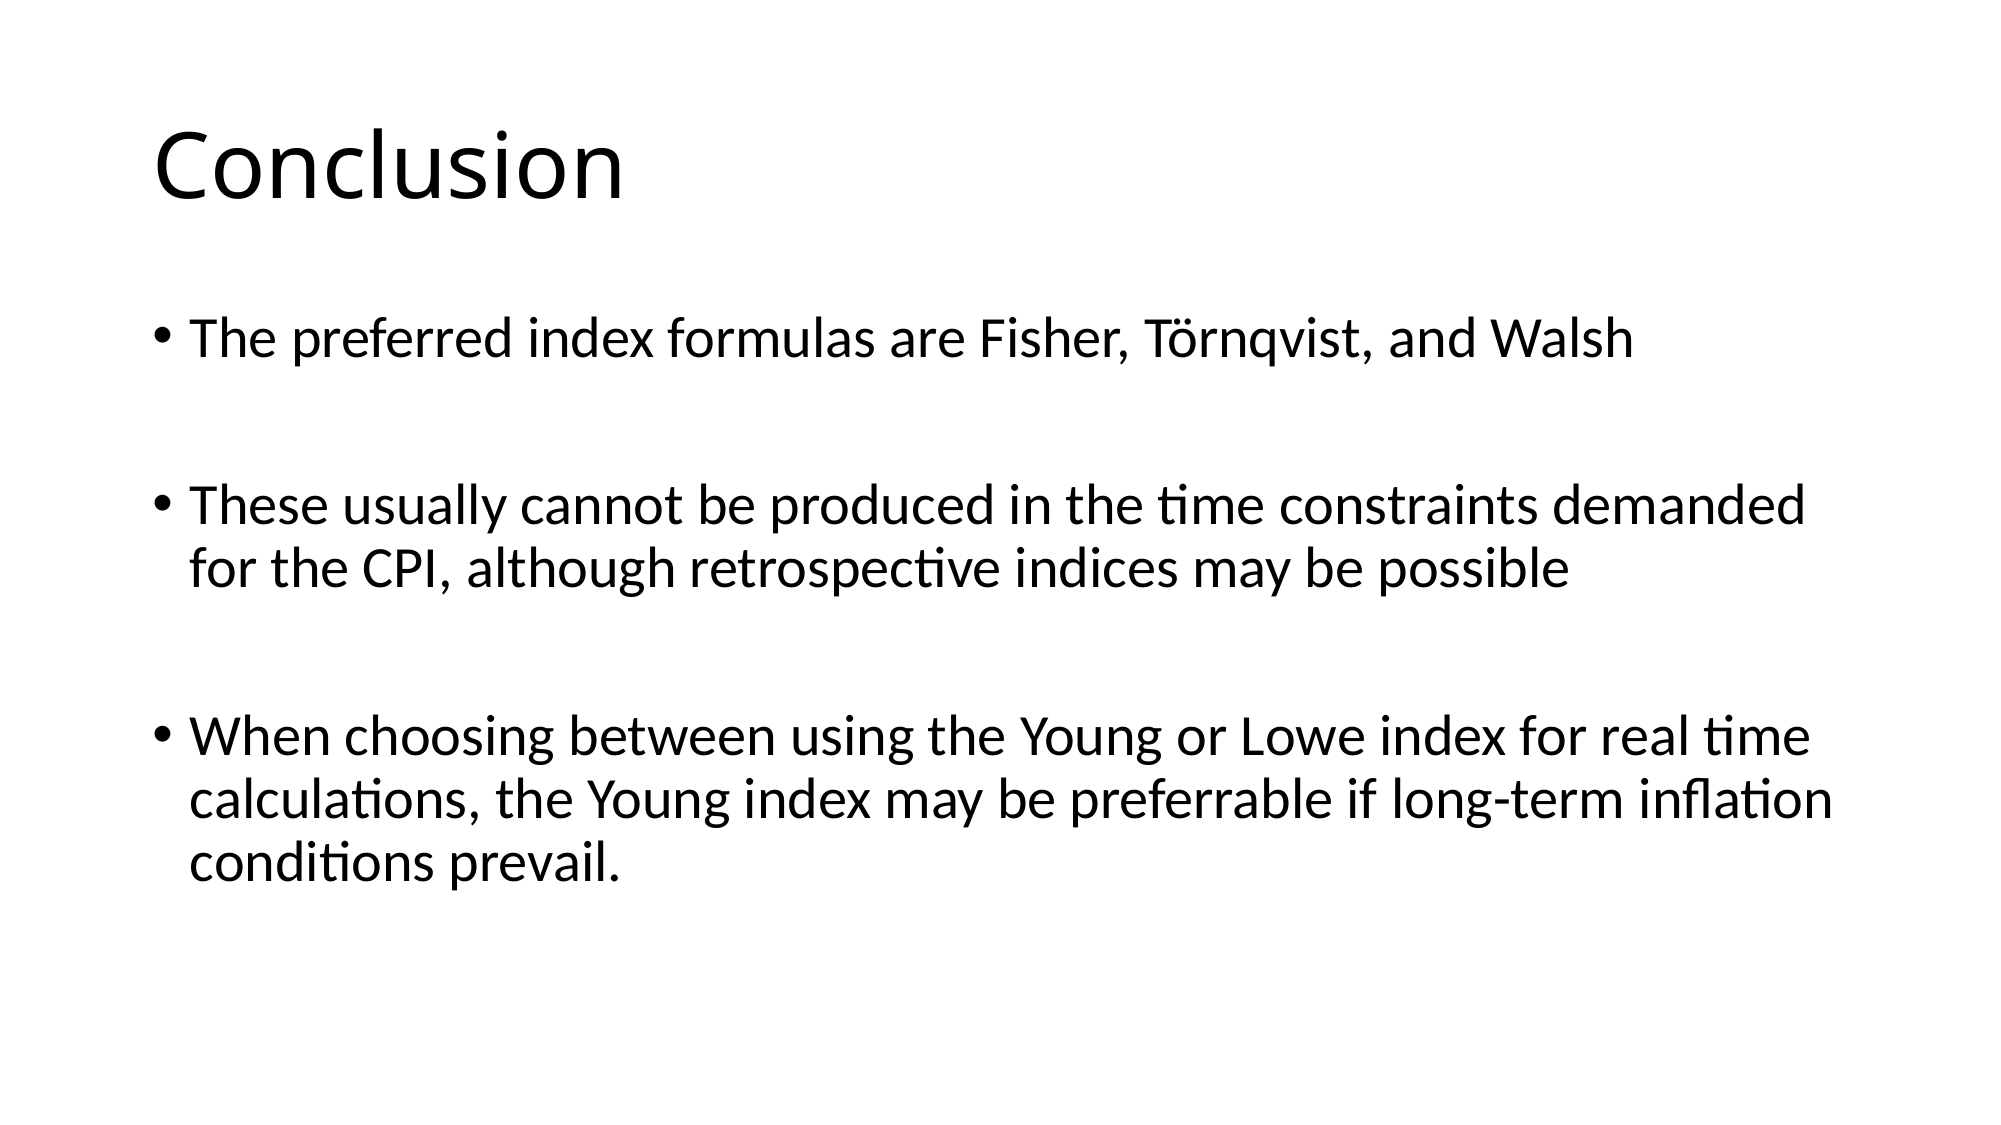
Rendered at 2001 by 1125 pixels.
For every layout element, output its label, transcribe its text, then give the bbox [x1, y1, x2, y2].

list The preferred index formulas are Fisher, Törnqvist, and Walsh These usually cannot be produced in the time constraints demanded for the CPI, although retrospective indices may be possible When choosing between using the Young or Lowe index for real time calculations, the Young index may be preferrable if long-term inflation conditions prevail. [137, 299, 1863, 1014]
title Conclusion [137, 59, 1863, 278]
